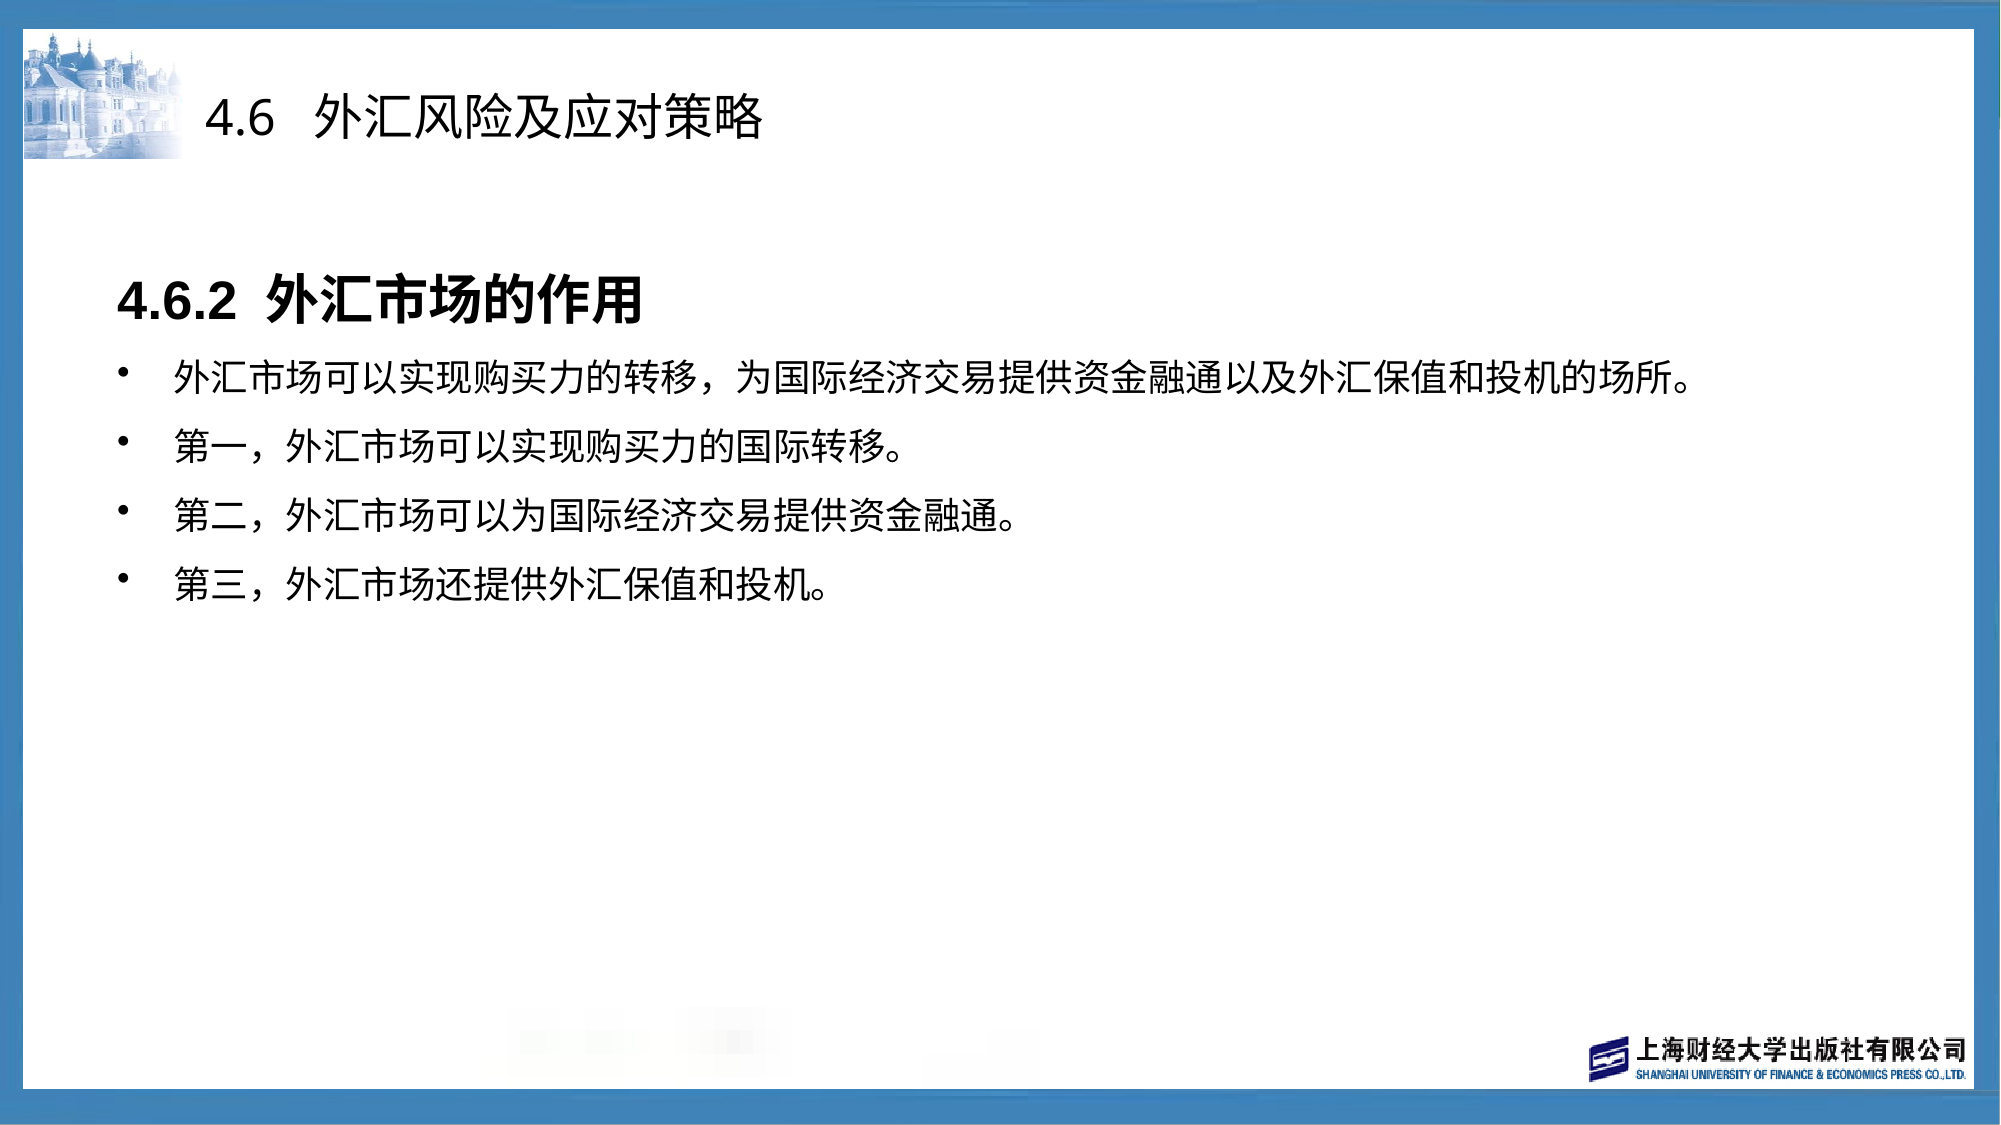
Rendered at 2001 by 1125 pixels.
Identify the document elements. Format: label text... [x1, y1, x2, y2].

title 4.6 外汇风险及应对策略 [190, 64, 1547, 168]
picture [0, 0, 2001, 1125]
list 4.6.2 外汇市场的作用 外汇市场可以实现购买力的转移，为国际经济交易提供资金融通以及外汇保值和投机的场所。 第一，外汇市场可以实现购买力的国际转移。 第二，外汇市场可以为国际经济交易提供资金融通。 第三，外汇市场还提供外汇保值和投机。 [102, 241, 1898, 1065]
